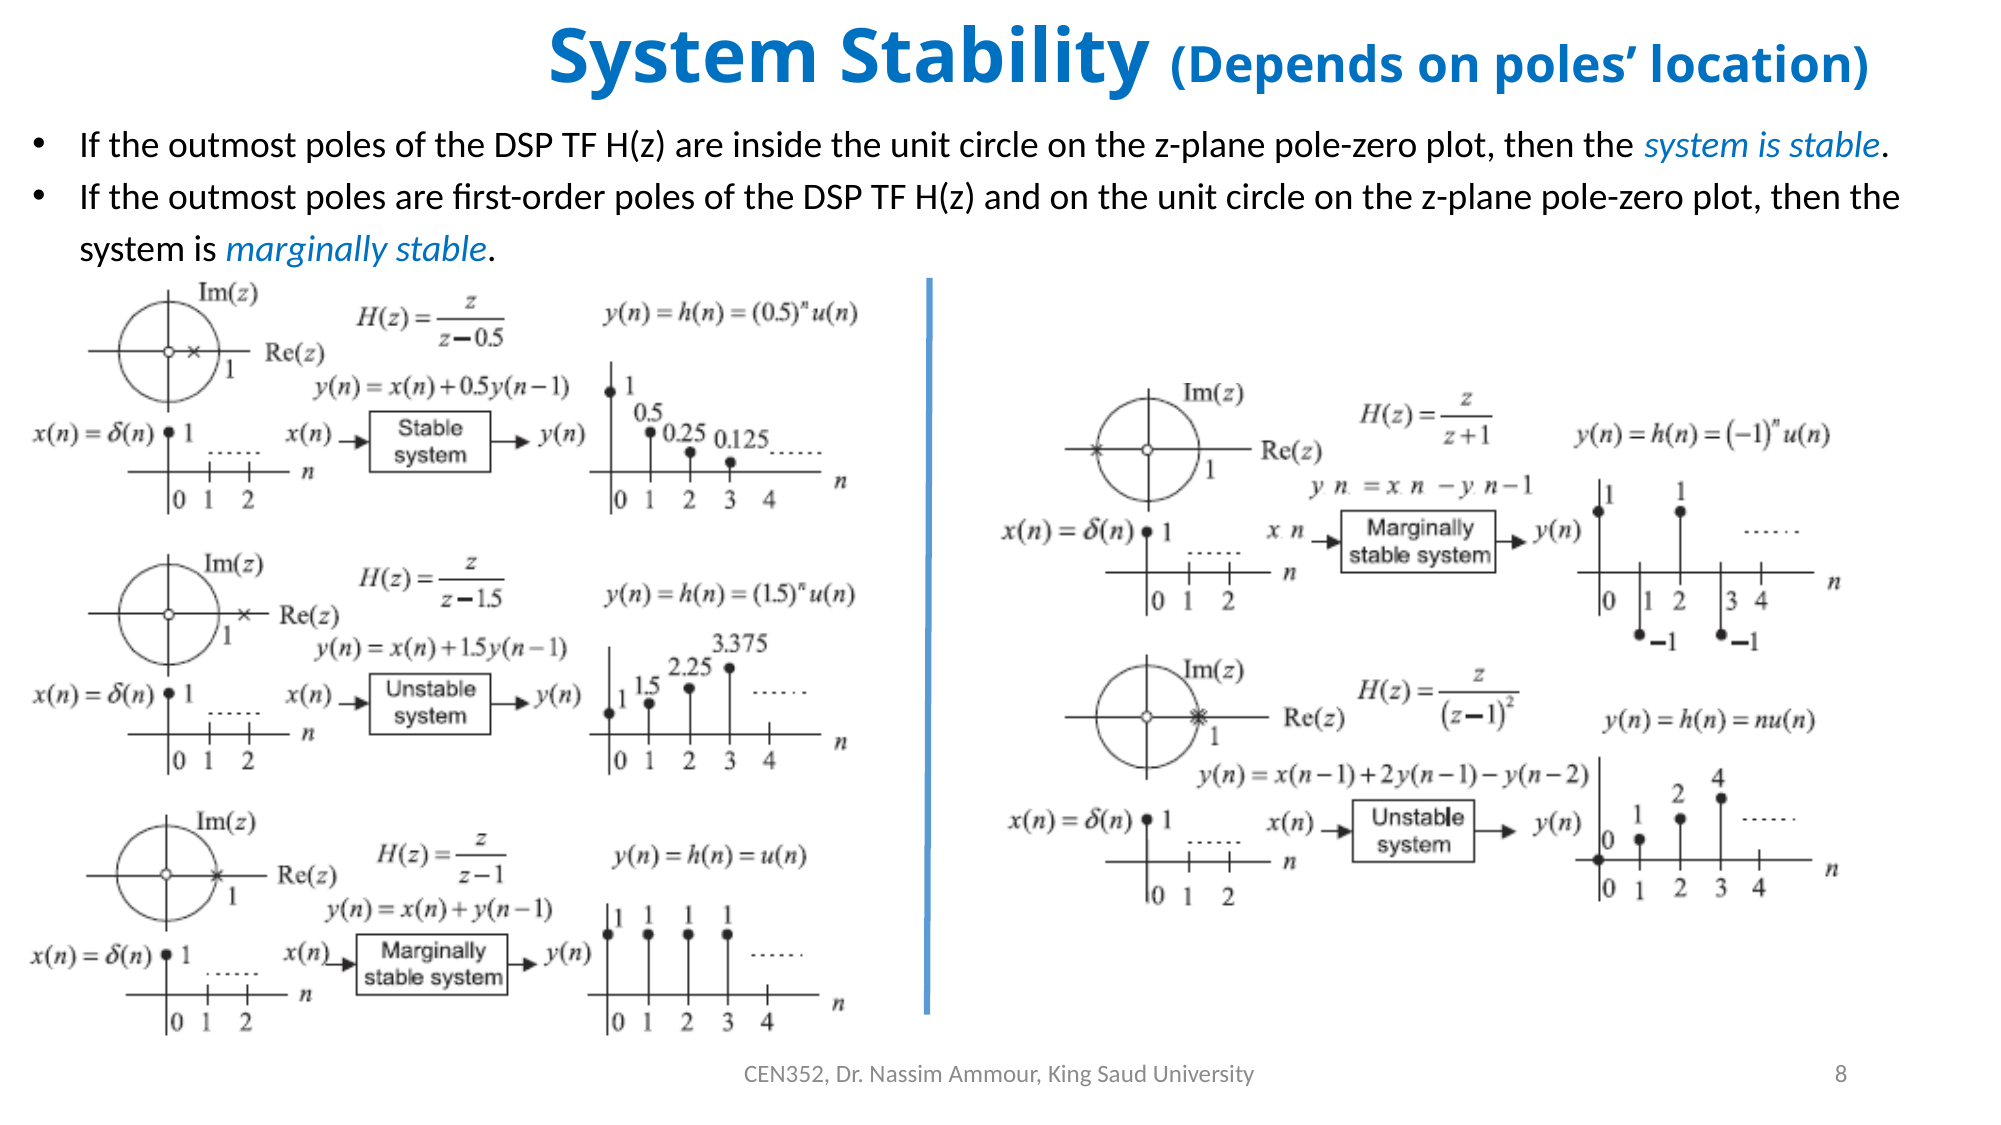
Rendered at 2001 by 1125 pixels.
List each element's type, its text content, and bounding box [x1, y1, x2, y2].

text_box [989, 383, 1884, 927]
text_box System Stability (Depends on poles’ location) [454, 0, 1965, 105]
footer CEN352, Dr. Nassim Ammour, King Saud University [662, 1042, 1338, 1103]
slide_number 8 [1412, 1042, 1863, 1103]
text_box If the outmost poles of the DSP TF H(z) are inside the unit circle on the z-plane pole-zero plot, then the system is stable. If the outmost poles are first-order poles of the DSP TF H(z) and on the unit circle on the z-plane pole-zero plot, then the system is marginally stable. [17, 105, 1983, 276]
picture [0, 277, 865, 1051]
